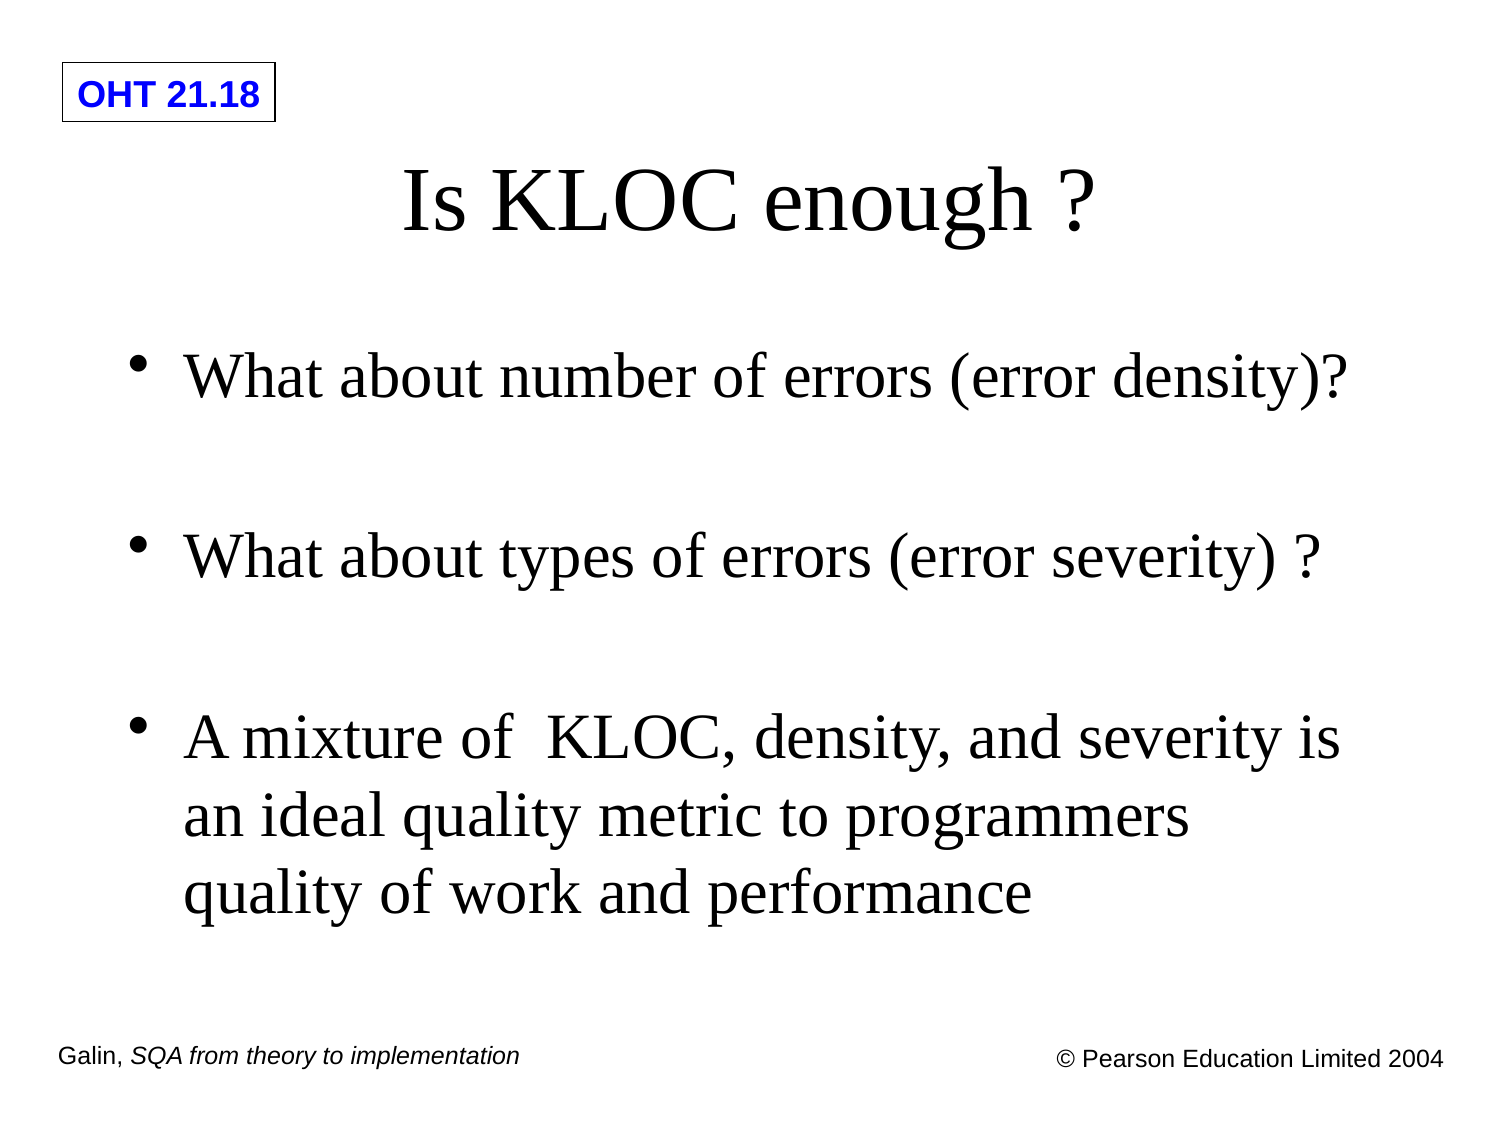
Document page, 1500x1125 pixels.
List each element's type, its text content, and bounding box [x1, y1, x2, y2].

title Is KLOC enough ? [112, 99, 1388, 288]
list What about number of errors (error density)? What about types of errors (error severity) ? A mixture of KLOC, density, and severity is an ideal quality metric to programmers quality of work and performance [112, 324, 1388, 1001]
